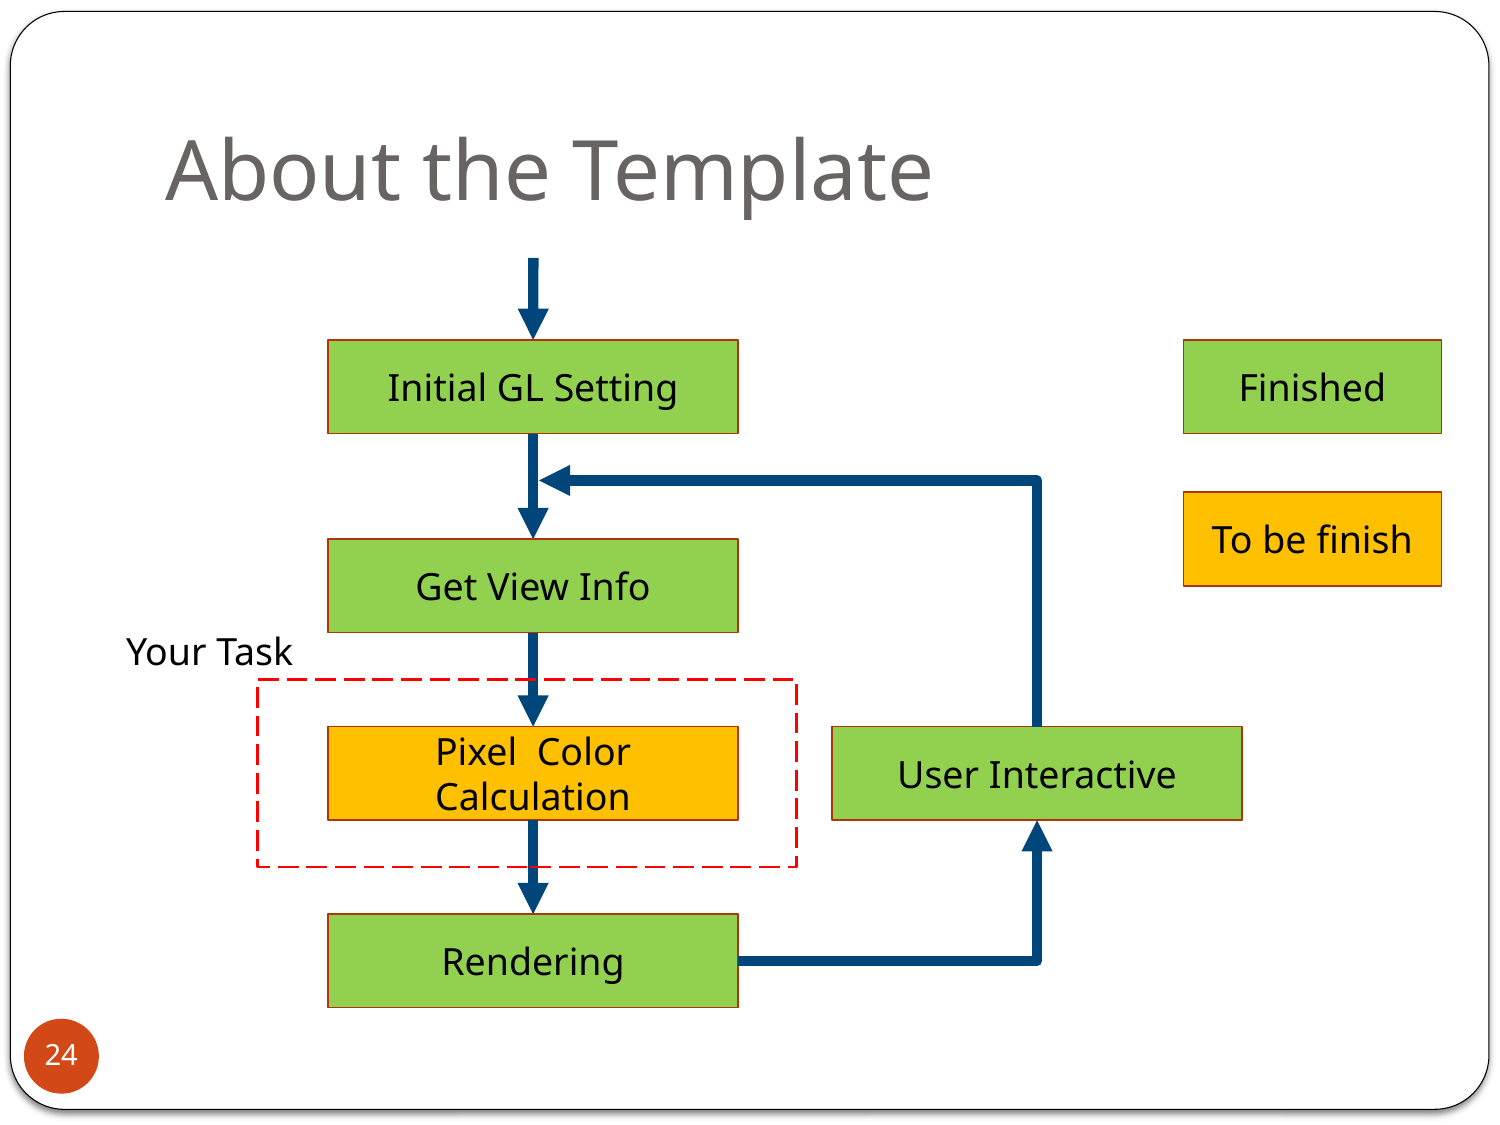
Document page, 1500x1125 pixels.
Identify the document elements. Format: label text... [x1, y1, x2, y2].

title About the Template [150, 45, 1425, 233]
text_box Rendering [327, 913, 739, 1008]
text_box Initial GL Setting [327, 339, 739, 434]
text_box User Interactive [916, 726, 1243, 821]
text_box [737, 820, 1038, 962]
text_box Get View Info [327, 538, 659, 633]
text_box Your Task [0, 621, 420, 681]
text_box To be finish [1183, 491, 1442, 587]
slide_number 24 [23, 1018, 99, 1094]
text_box [257, 679, 732, 868]
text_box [664, 354, 912, 853]
text_box Finished [1183, 339, 1442, 434]
